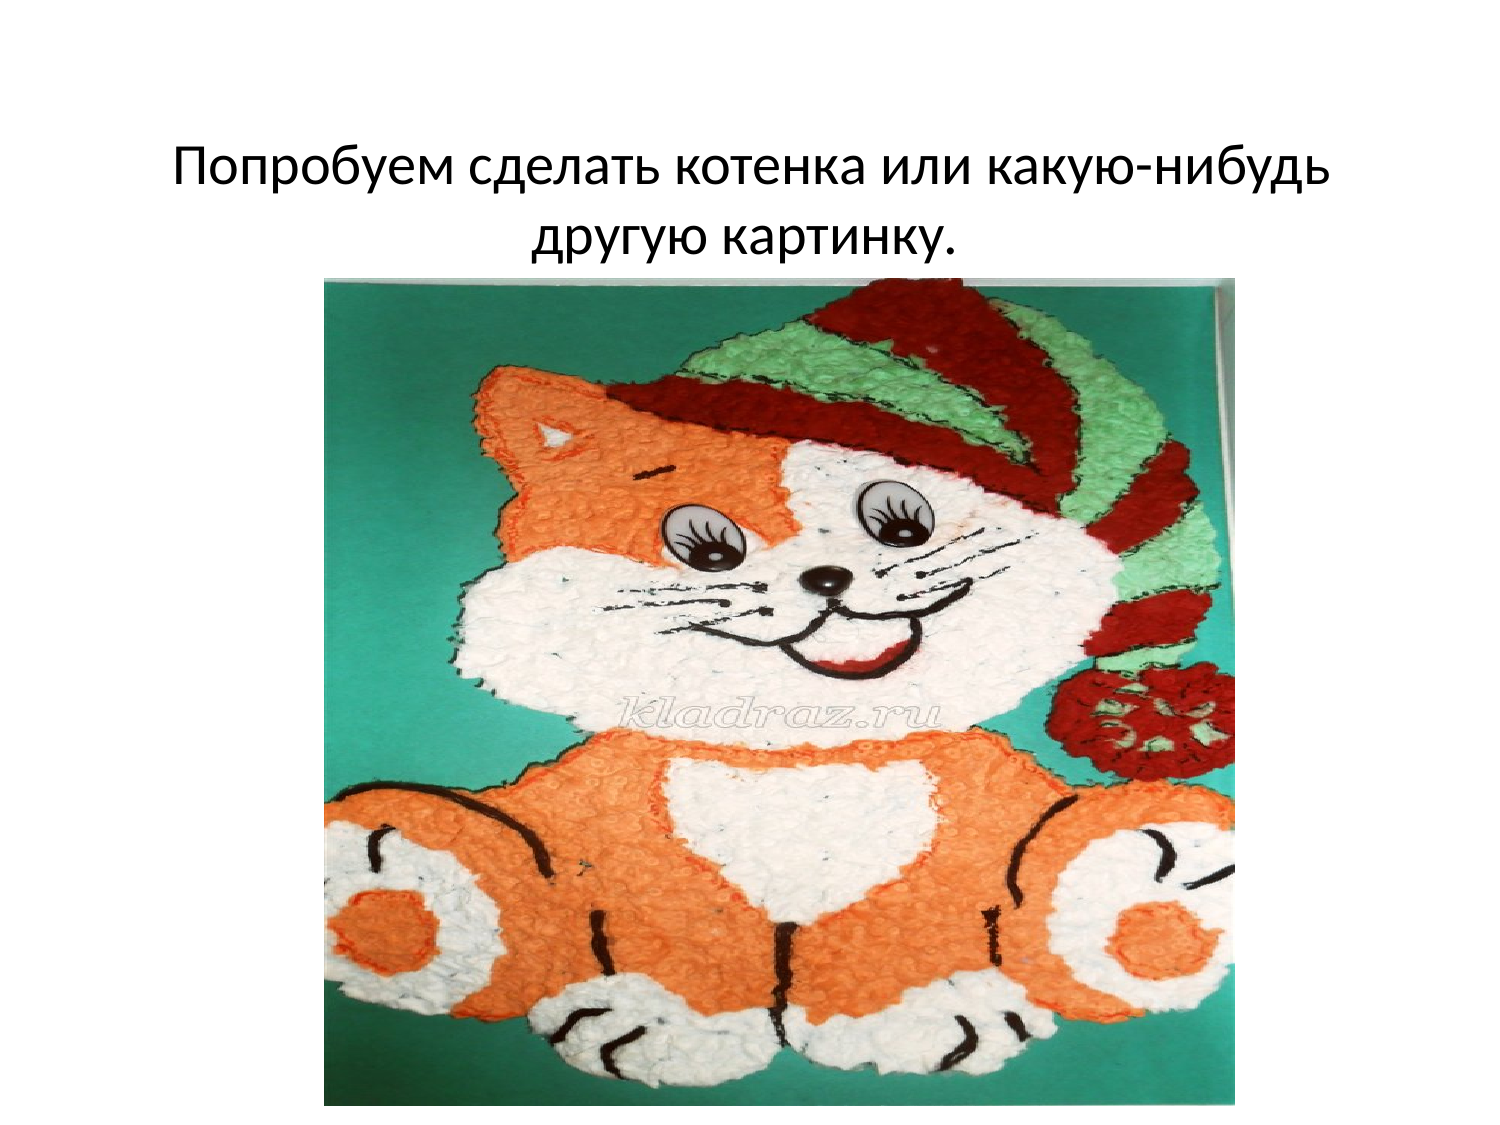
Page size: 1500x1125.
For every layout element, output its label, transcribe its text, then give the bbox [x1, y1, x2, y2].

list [324, 278, 1235, 1107]
title Попробуем сделать котенка или какую-нибудь другую картинку. [76, 54, 1427, 339]
